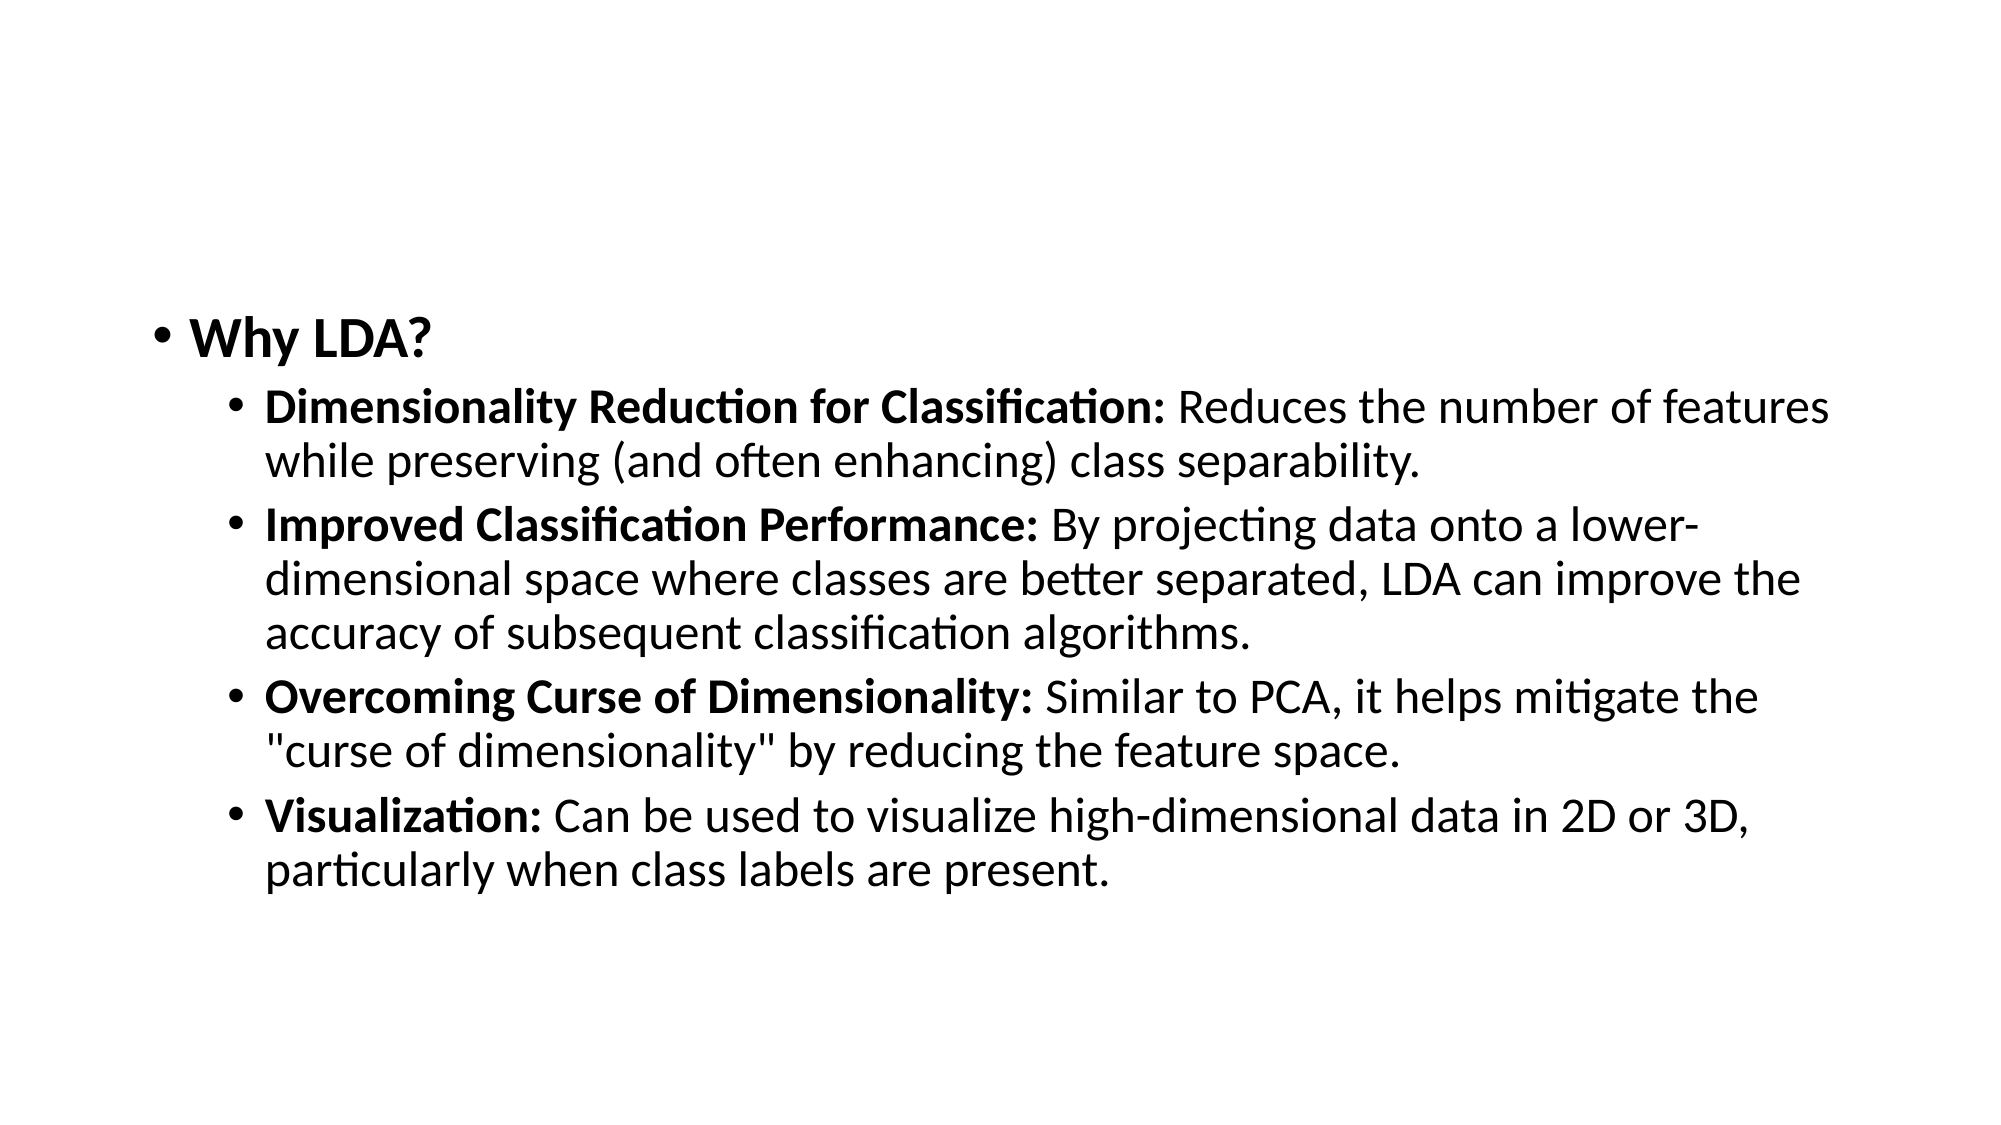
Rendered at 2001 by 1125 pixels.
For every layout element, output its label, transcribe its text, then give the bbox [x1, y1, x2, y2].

list Why LDA? Dimensionality Reduction for Classification: Reduces the number of features while preserving (and often enhancing) class separability. Improved Classification Performance: By projecting data onto a lower-dimensional space where classes are better separated, LDA can improve the accuracy of subsequent classification algorithms. Overcoming Curse of Dimensionality: Similar to PCA, it helps mitigate the "curse of dimensionality" by reducing the feature space. Visualization: Can be used to visualize high-dimensional data in 2D or 3D, particularly when class labels are present. [137, 299, 1863, 1014]
